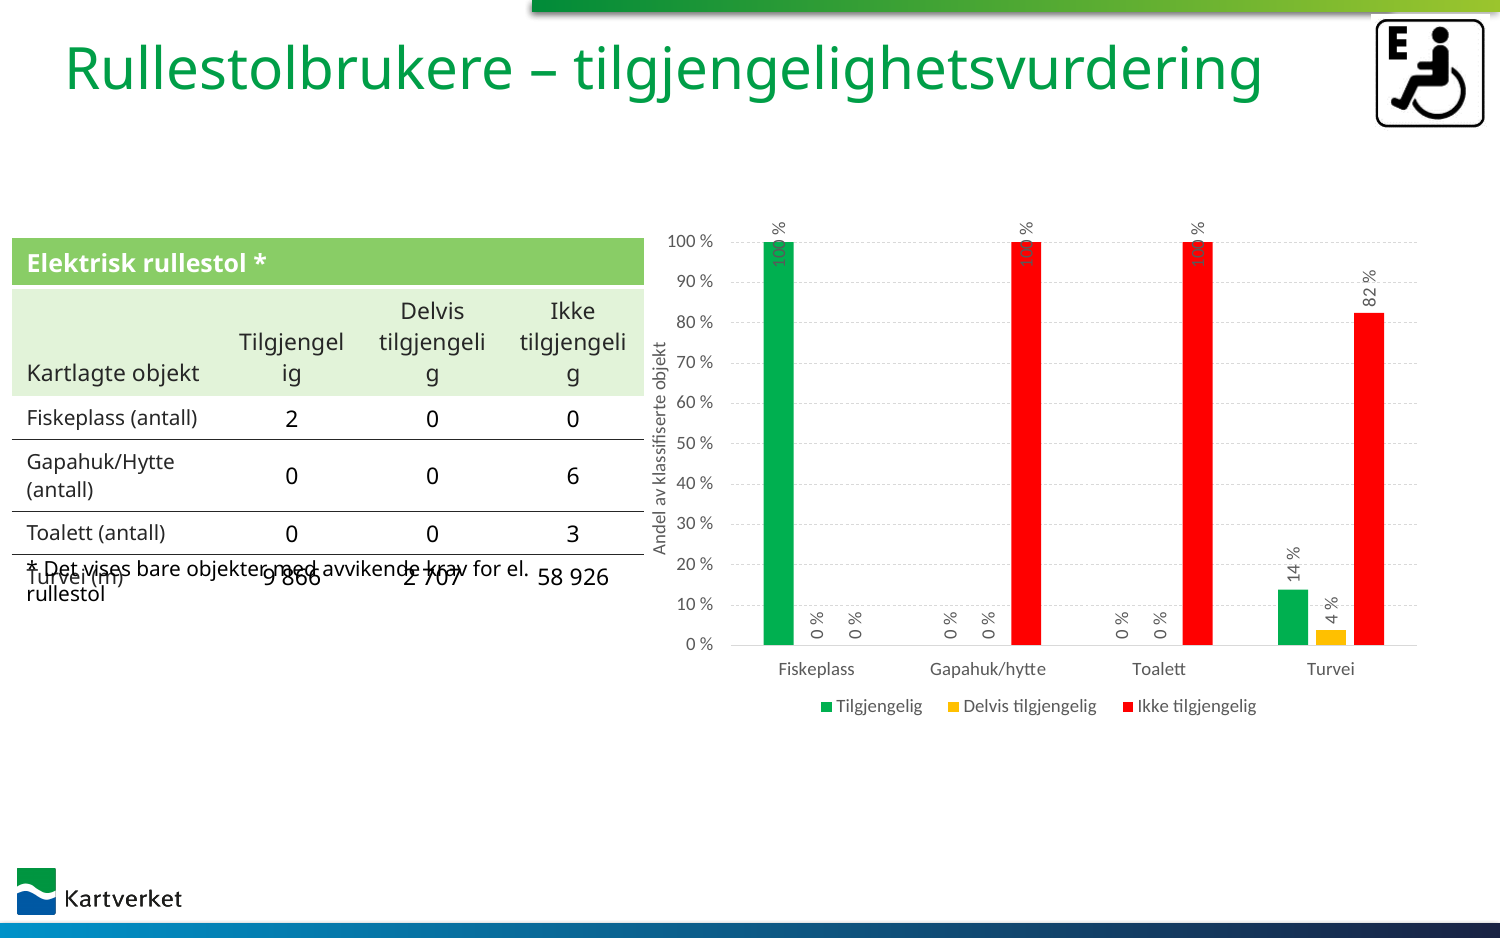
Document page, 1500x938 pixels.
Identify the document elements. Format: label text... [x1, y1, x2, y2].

table_cell 6 [503, 440, 638, 511]
table_cell Kartlagte objekt [12, 289, 222, 396]
table_cell Toalett (antall) [12, 512, 222, 548]
table_cell Tilgjengelig [222, 289, 362, 396]
table_cell Delvis tilgjengelig [362, 289, 503, 396]
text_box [1371, 13, 1491, 133]
table_cell Gapahuk/Hytte (antall) [12, 440, 222, 511]
table_cell 0 [362, 396, 503, 439]
table_cell Fiskeplass (antall) [12, 396, 222, 439]
table_cell 2 [222, 396, 362, 439]
table_cell 0 [362, 512, 503, 548]
table_cell 0 [222, 440, 362, 511]
text_box * Det vises bare objekter med avvikende krav for el. rullestol [11, 548, 597, 613]
table_cell 0 [362, 440, 503, 511]
table_header Elektrisk rullestol * [12, 238, 638, 285]
table_cell 0 [222, 512, 362, 548]
table_cell 58 926 [597, 555, 638, 598]
table_cell 0 [503, 396, 638, 439]
text_box Rullestolbrukere – tilgjengelighetsvurdering [49, 12, 1372, 109]
table_cell 3 [503, 512, 638, 554]
picture [643, 218, 1428, 728]
table_cell Ikke tilgjengelig [503, 289, 638, 396]
